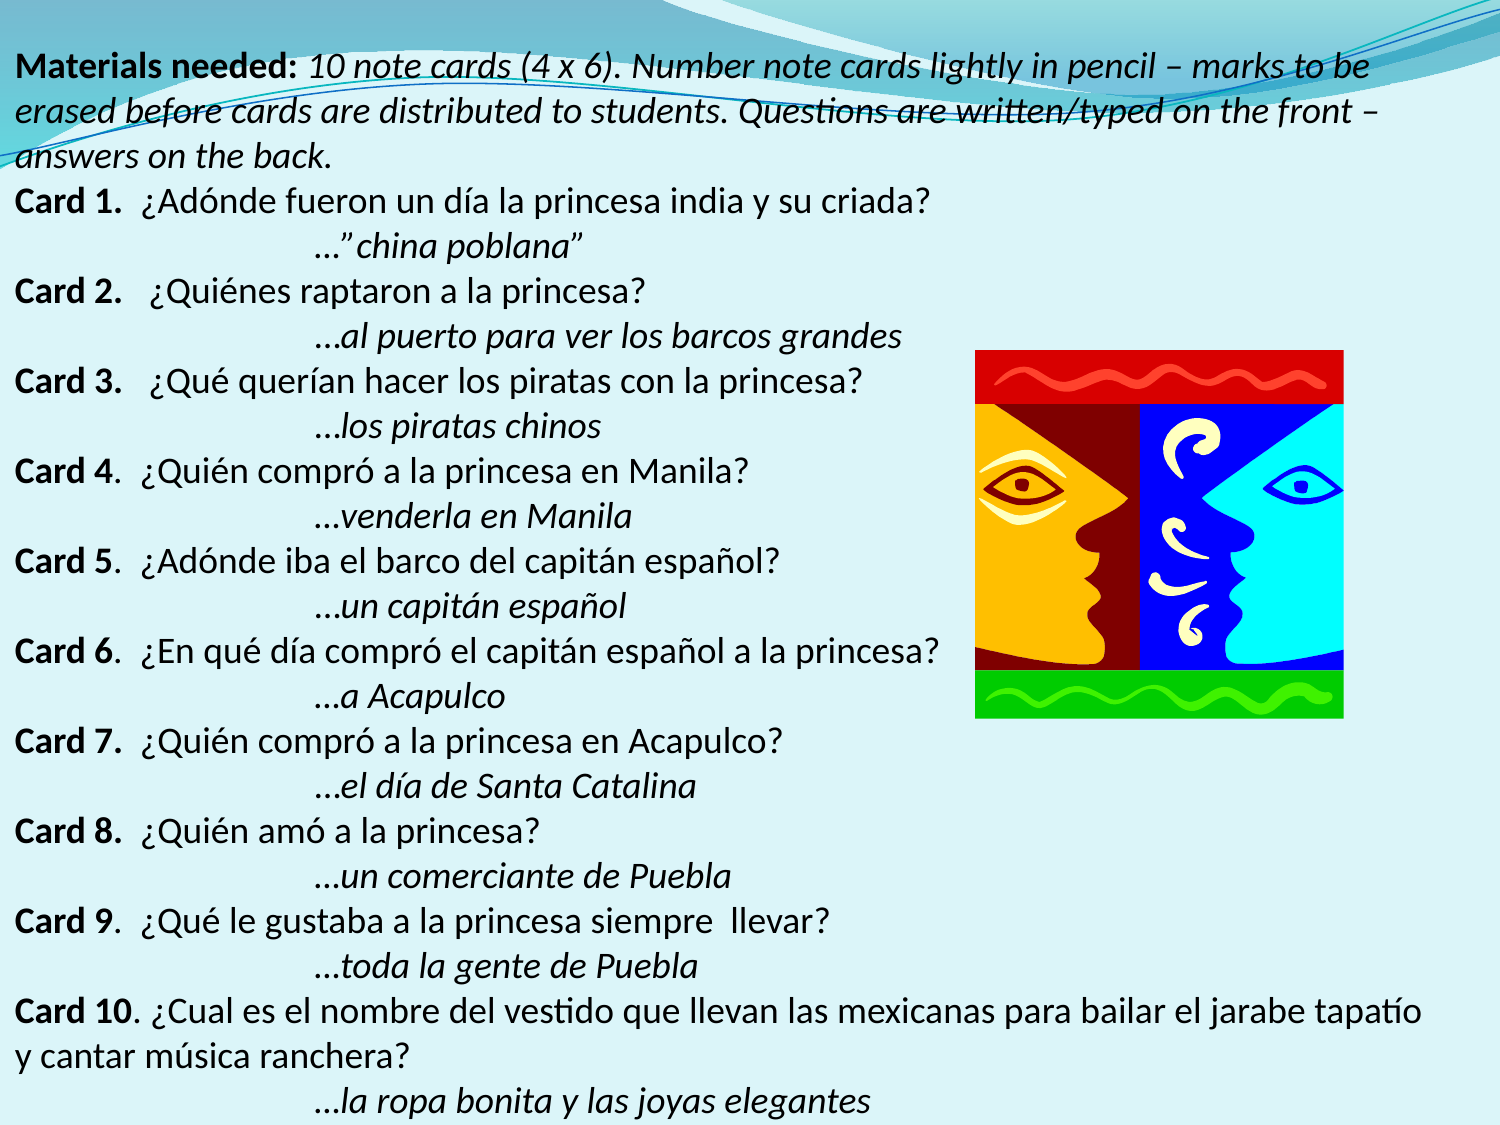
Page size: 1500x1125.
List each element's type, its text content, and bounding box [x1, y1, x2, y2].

picture [974, 349, 1345, 719]
text_box Materials needed: 10 note cards (4 x 6). Number note cards lightly in pencil – marks to be erased before cards are distributed to students. Questions are written/typed on the front – answers on the back. Card 1. ¿Adónde fueron un día la princesa india y su criada? …”china poblana” Card 2. ¿Quiénes raptaron a la princesa? …al puerto para ver los barcos grandes Card 3. ¿Qué querían hacer los piratas con la princesa? …los piratas chinos Card 4. ¿Quién compró a la princesa en Manila? …venderla en Manila Card 5. ¿Adónde iba el barco del capitán español? …un capitán español Card 6. ¿En qué día compró el capitán español a la princesa? …a Acapulco Card 7. ¿Quién compró a la princesa en Acapulco? …el día de Santa Catalina Card 8. ¿Quién amó a la princesa? …un comerciante de Puebla Card 9. ¿Qué le gustaba a la princesa siempre llevar? …toda la gente de Puebla Card 10. ¿Cual es el nombre del vestido que llevan las mexicanas para bailar el jarabe tapatío y cantar música ranchera? …la ropa bonita y las joyas elegantes [0, 0, 1458, 1125]
title La China Poblana Bibliography [967, 351, 1349, 732]
